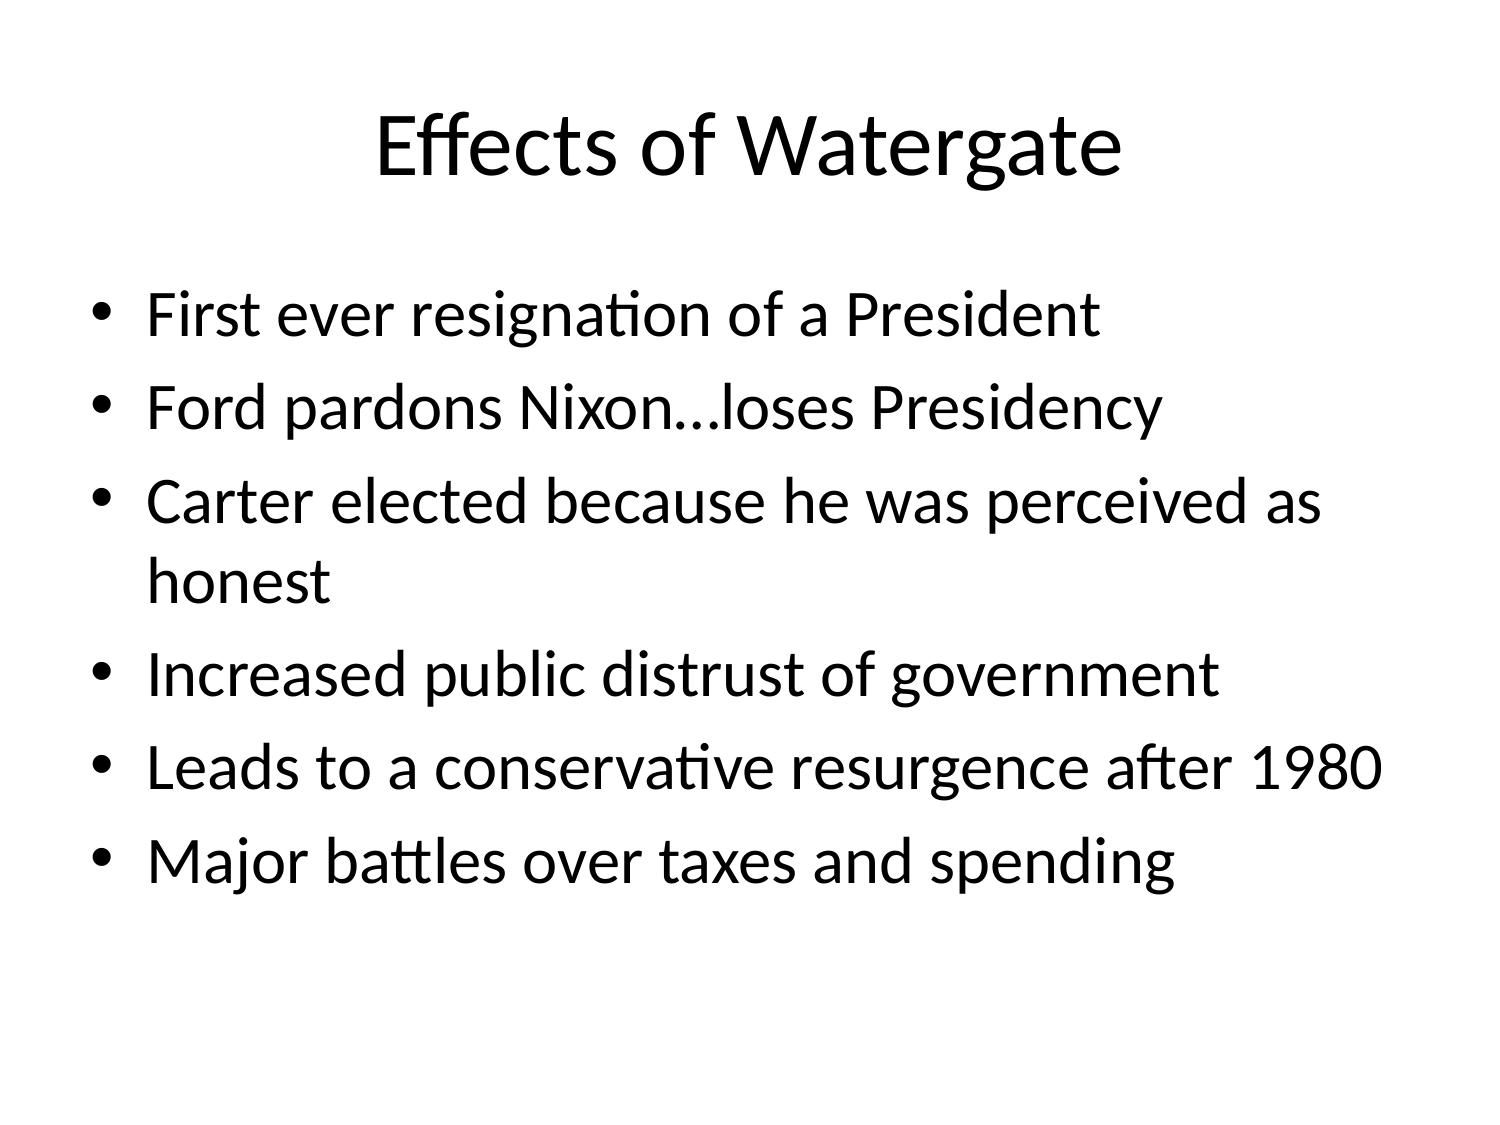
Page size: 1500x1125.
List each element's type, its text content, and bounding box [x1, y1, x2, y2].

title Effects of Watergate [75, 45, 1425, 233]
list First ever resignation of a President Ford pardons Nixon…loses Presidency Carter elected because he was perceived as honest Increased public distrust of government Leads to a conservative resurgence after 1980 Major battles over taxes and spending [75, 262, 1425, 1005]
